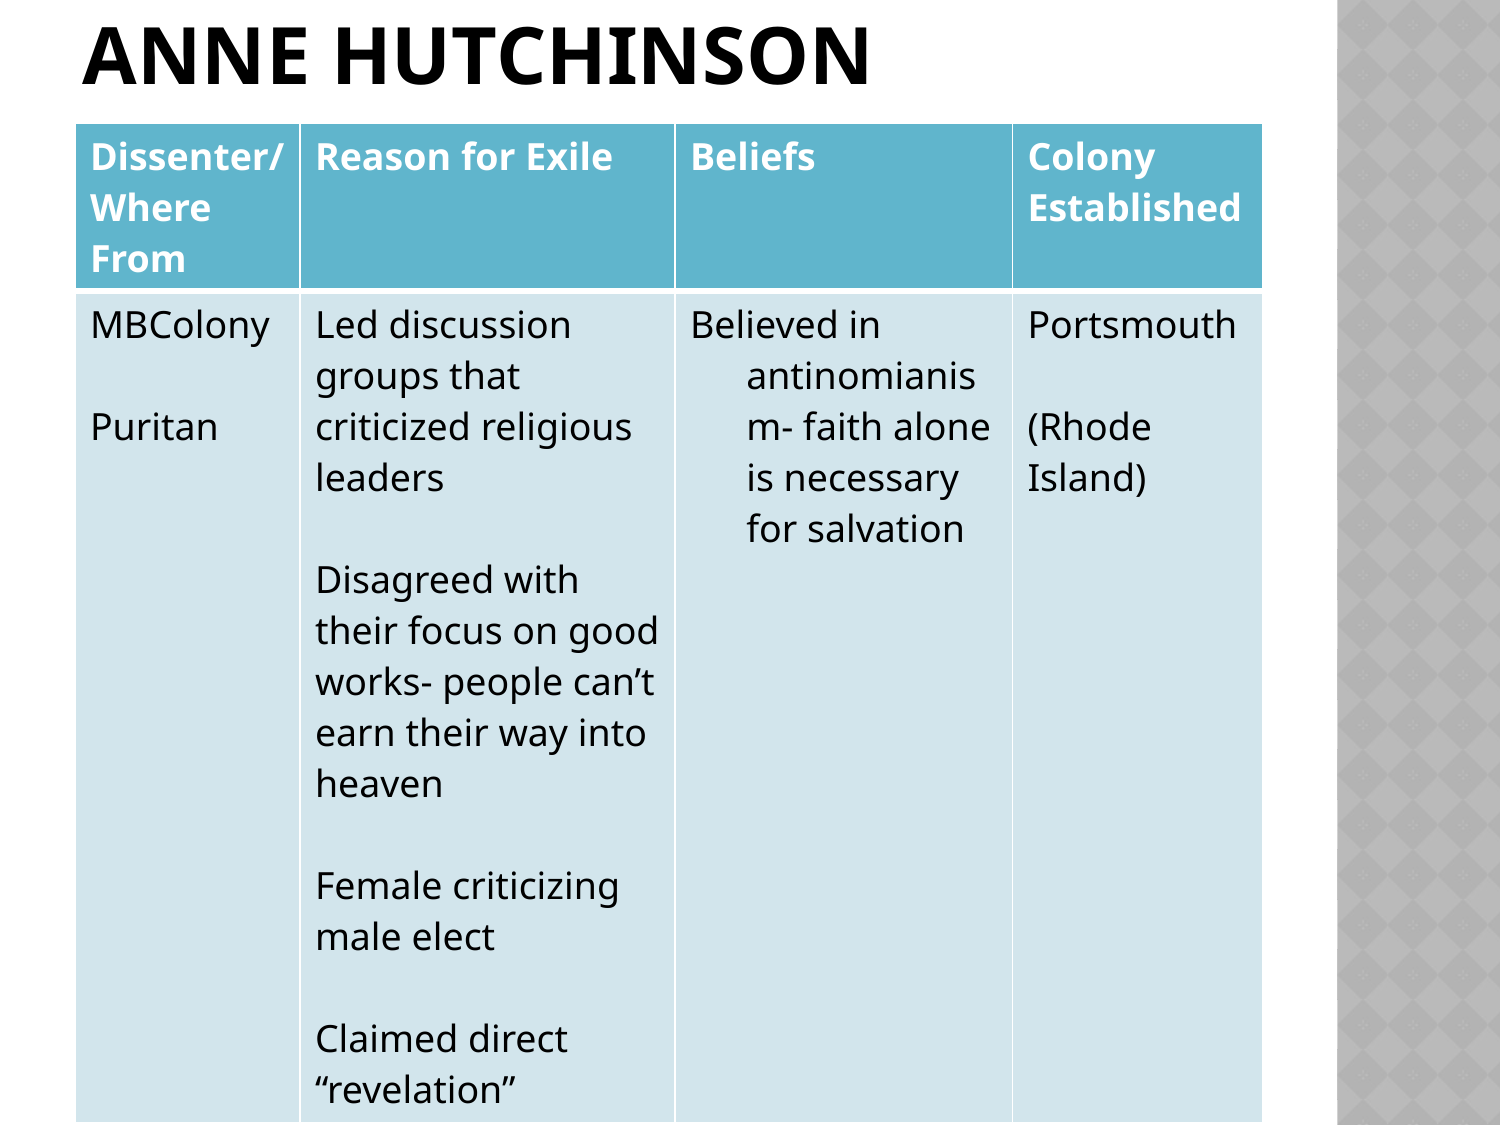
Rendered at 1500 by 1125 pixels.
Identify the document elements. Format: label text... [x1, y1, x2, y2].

table_header Reason for Exile [301, 124, 674, 288]
table_cell Believed in antinomianism- faith alone is necessary for salvation [676, 294, 1012, 1122]
table_header Beliefs [676, 124, 1012, 288]
table_cell Portsmouth (Rhode Island) [1013, 294, 1262, 1122]
table_header Colony Established [1013, 124, 1262, 288]
table_header Dissenter/ Where From [76, 124, 299, 288]
table_cell Led discussion groups that criticized religious leaders Disagreed with their focus on good works- people can’t earn their way into heaven Female criticizing male elect Claimed direct “revelation” [301, 294, 674, 1122]
title Anne hutchinson [75, 0, 1263, 100]
table_cell MBColony Puritan [76, 294, 299, 1122]
